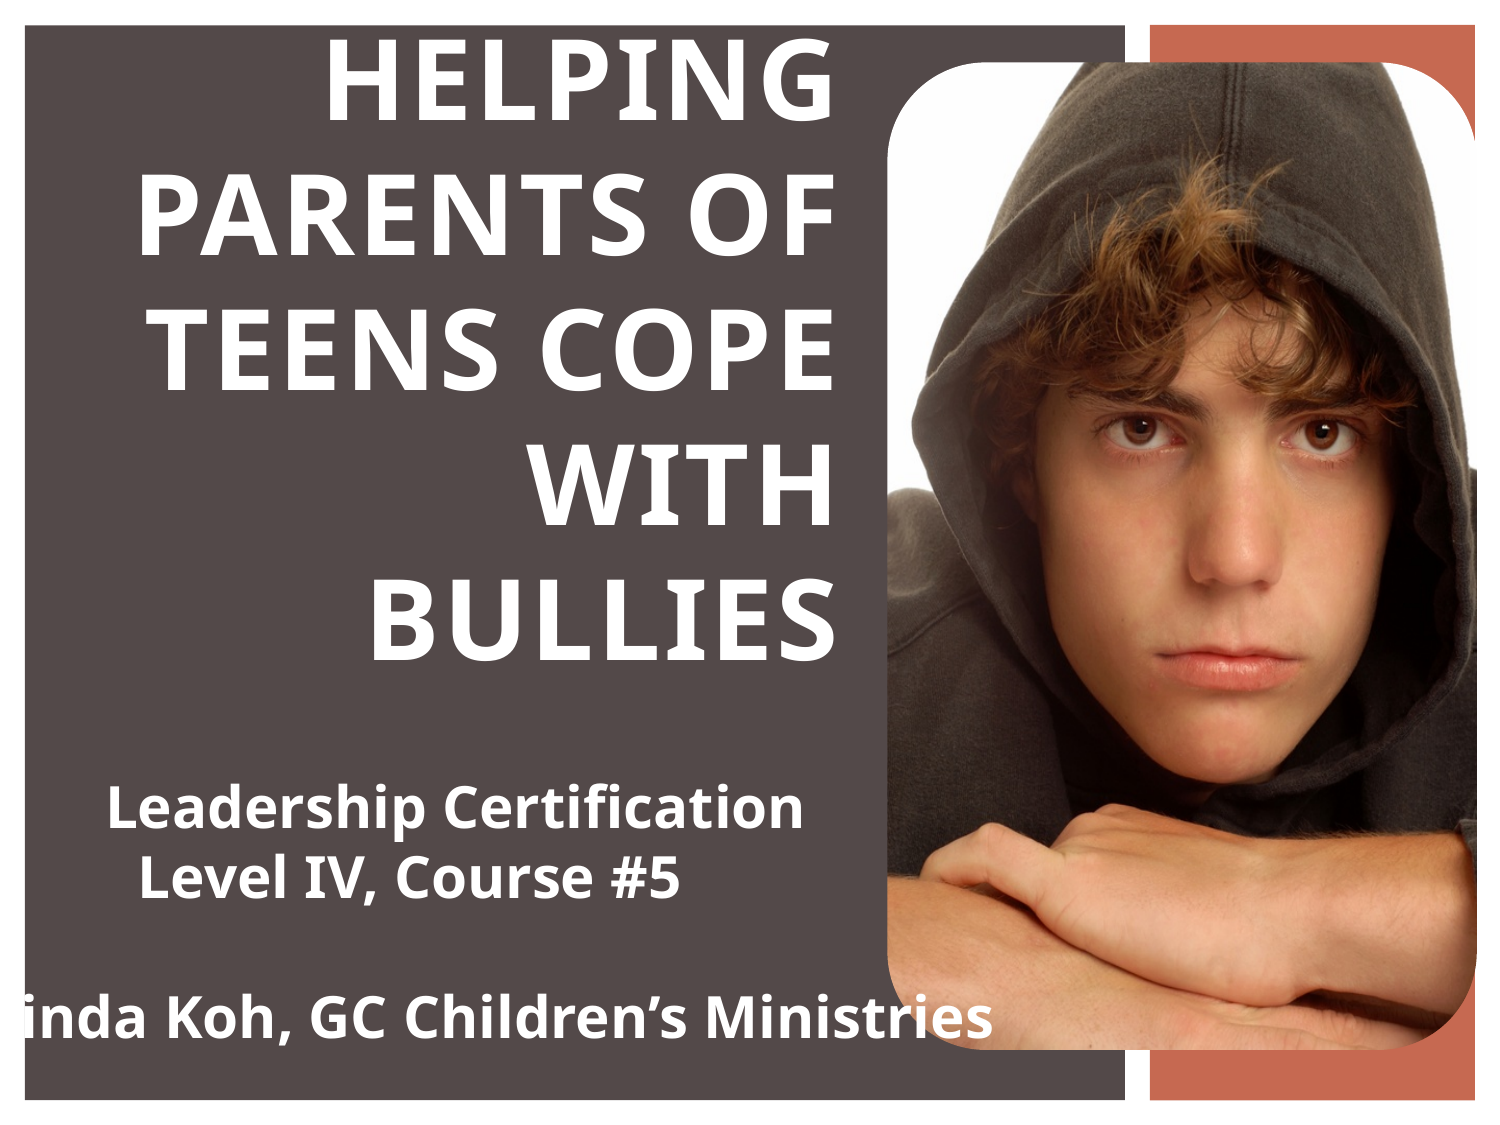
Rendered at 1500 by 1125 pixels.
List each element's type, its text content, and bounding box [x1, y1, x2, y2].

title Helping parents of teens cope with bullies [70, 200, 858, 626]
picture [887, 62, 1478, 1051]
text_box Leadership Certification Level IV, Course #5 Linda Koh, GC Children’s Ministries [0, 762, 884, 1058]
